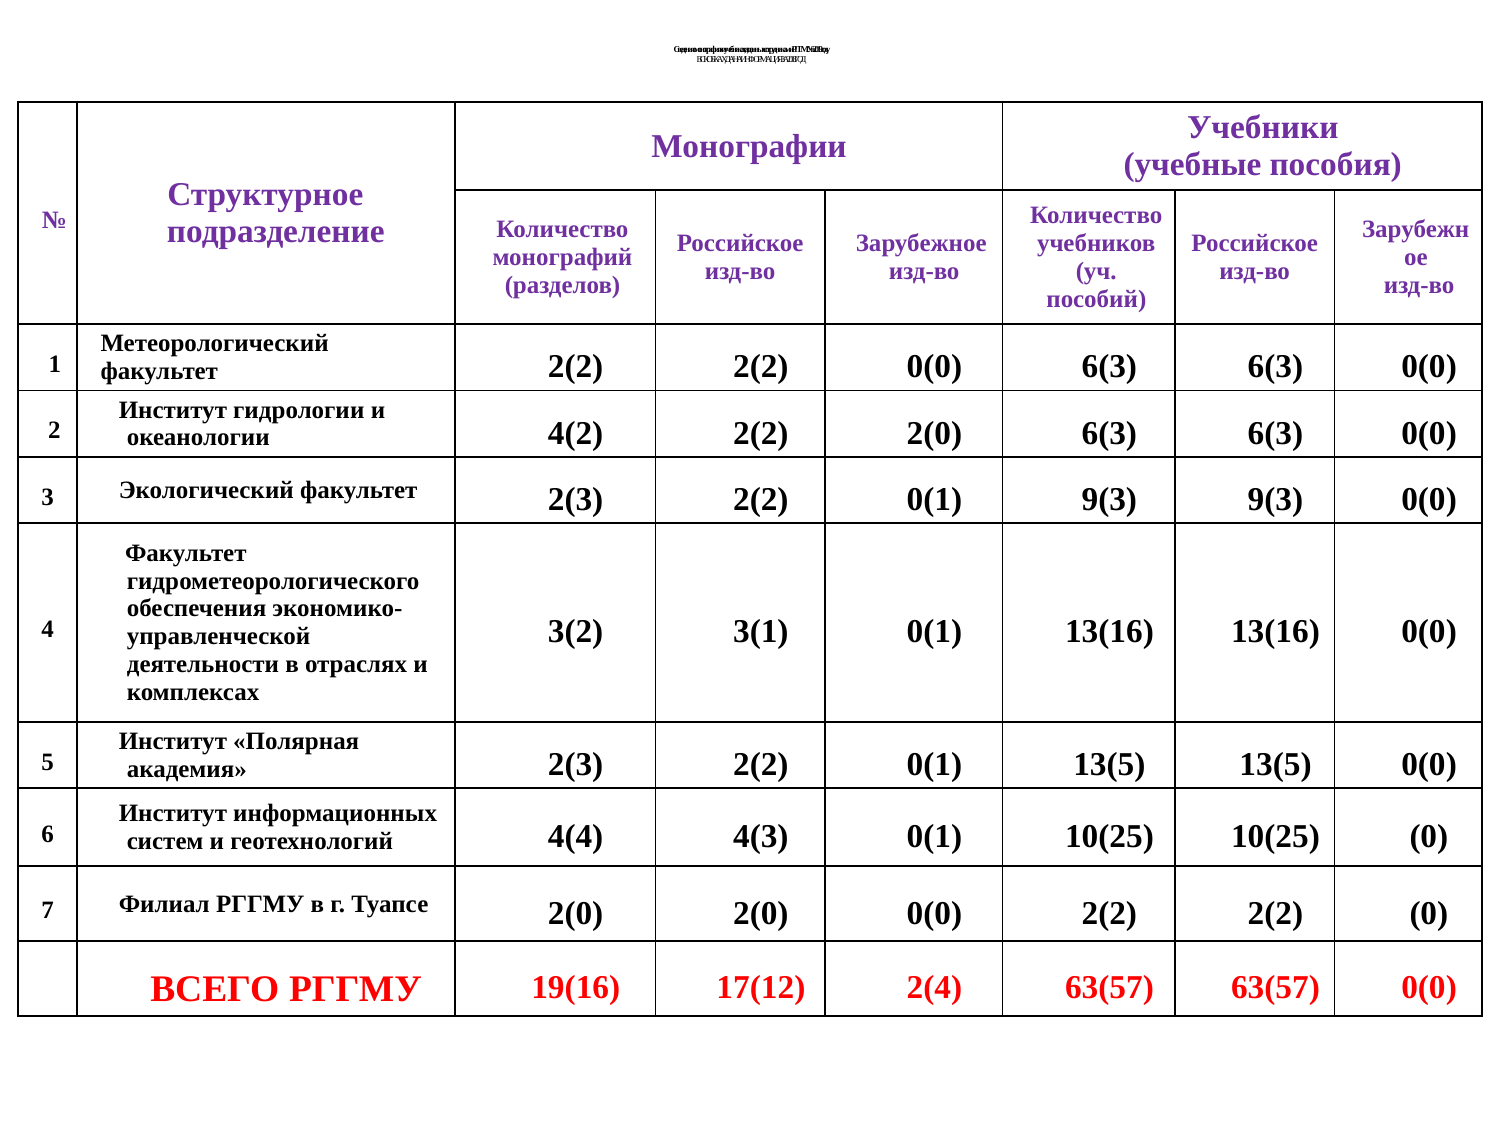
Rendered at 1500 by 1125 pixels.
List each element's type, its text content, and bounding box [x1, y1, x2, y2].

table_cell 3(2) [456, 524, 655, 721]
title Сведения о монографиях и учебниках, изданных сотрудниками РГГМУ в 2019году В СКОБКАХ ДАНА ИНФОРМАЦИЯ ЗА 2018 ГОД [76, 19, 1427, 101]
table_cell 2(4) [826, 942, 1002, 1015]
table_cell 2(2) [656, 325, 824, 390]
table_cell 0(0) [1335, 325, 1481, 390]
table_cell 0(0) [826, 325, 1002, 390]
table_cell Количество монографий (разделов) [456, 191, 655, 323]
table_cell 2(2) [1003, 867, 1174, 940]
table_cell 9(3) [1003, 458, 1174, 522]
table_cell 4(2) [456, 391, 655, 456]
table_cell 0(1) [826, 458, 1002, 522]
table_cell 3 [19, 458, 76, 522]
table_header Монографии [456, 103, 1002, 189]
table_header № [19, 103, 76, 323]
table_cell 5 [19, 723, 76, 787]
table_cell 2(0) [826, 391, 1002, 456]
table_cell (0) [1335, 867, 1481, 940]
table_cell 7 [19, 867, 76, 940]
table_cell 6 [19, 789, 76, 865]
table_cell Зарубежное изд-во [1335, 191, 1481, 323]
table_cell Количество учебников (уч. пособий) [1003, 191, 1174, 323]
table_cell Российское изд-во [1176, 191, 1334, 323]
table_cell Российское изд-во [656, 191, 824, 323]
table_cell Институт «Полярная академия» [78, 723, 454, 787]
table_cell ВСЕГО РГГМУ [78, 942, 454, 1015]
table_cell 2(2) [656, 391, 824, 456]
table_cell Экологический факультет [78, 458, 454, 522]
table_cell 6(3) [1176, 391, 1334, 456]
table_cell 13(5) [1176, 723, 1334, 787]
table_cell 2(2) [1176, 867, 1334, 940]
table_cell 0(1) [826, 723, 1002, 787]
table_cell 63(57) [1003, 942, 1174, 1015]
table_cell 0(0) [1335, 723, 1481, 787]
table_cell 0(1) [826, 524, 1002, 721]
table_cell 0(0) [1335, 942, 1481, 1015]
table_cell 2(3) [456, 723, 655, 787]
table_cell 9(3) [1176, 458, 1334, 522]
table_cell 4(3) [656, 789, 824, 865]
table_header Учебники (учебные пособия) [1003, 103, 1481, 189]
table_cell 2(2) [656, 723, 824, 787]
table_cell 2(2) [656, 458, 824, 522]
table_cell 6(3) [1176, 325, 1334, 390]
table_cell 0(0) [1335, 391, 1481, 456]
table_cell 0(0) [1335, 458, 1481, 522]
table_cell 3(1) [656, 524, 824, 721]
table_cell 2 [19, 391, 76, 456]
table_header Структурное подразделение [78, 103, 454, 323]
table_cell 13(5) [1003, 723, 1174, 787]
table_cell 4 [19, 524, 76, 721]
table_cell 63(57) [1176, 942, 1334, 1015]
table_cell 1 [19, 325, 76, 390]
table_cell 2(2) [456, 325, 655, 390]
table_cell 19(16) [456, 942, 655, 1015]
table_cell Зарубежное изд-во [826, 191, 1002, 323]
table_cell Метеорологический факультет [78, 325, 454, 390]
table_cell 10(25) [1176, 789, 1334, 865]
table_cell 2(0) [656, 867, 824, 940]
table_cell 0(0) [1335, 524, 1481, 721]
table_cell 2(0) [456, 867, 655, 940]
table_cell 6(3) [1003, 325, 1174, 390]
table_cell Институт гидрологии и океанологии [78, 391, 454, 456]
table_cell [19, 942, 76, 1015]
table_cell Факультет гидрометеорологического обеспечения экономико-управленческой деятельности в отраслях и комплексах [78, 524, 454, 721]
table_cell 10(25) [1003, 789, 1174, 865]
table_cell (0) [1335, 789, 1481, 865]
table_cell 13(16) [1003, 524, 1174, 721]
table_cell 13(16) [1176, 524, 1334, 721]
table_cell 6(3) [1003, 391, 1174, 456]
table_cell 17(12) [656, 942, 824, 1015]
table_cell 4(4) [456, 789, 655, 865]
table_cell 0(1) [826, 789, 1002, 865]
table_cell 0(0) [826, 867, 1002, 940]
table_cell 2(3) [456, 458, 655, 522]
table_cell Институт информационных систем и геотехнологий [78, 789, 454, 865]
table_cell Филиал РГГМУ в г. Туапсе [78, 867, 454, 940]
